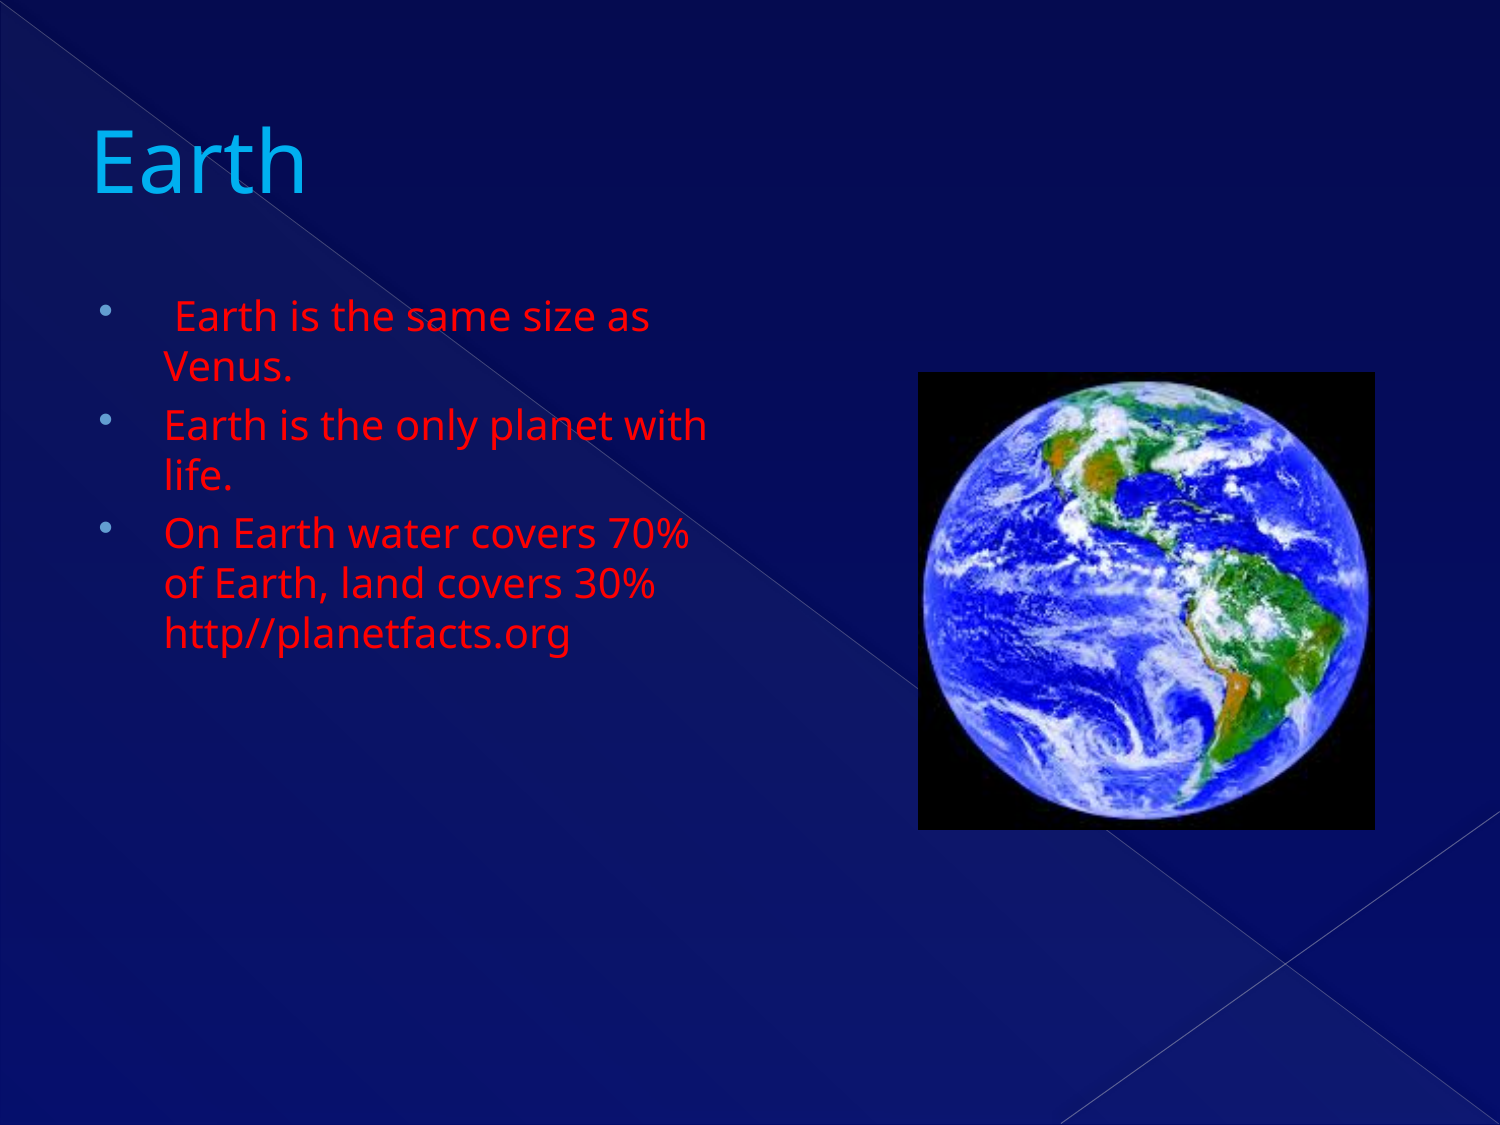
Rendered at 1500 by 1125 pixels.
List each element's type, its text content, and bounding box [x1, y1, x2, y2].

title Earth [75, 43, 1425, 274]
list Earth is the same size as Venus. Earth is the only planet with life. On Earth water covers 70% of Earth, land covers 30% http//planetfacts.org [75, 282, 738, 1025]
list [917, 372, 1376, 830]
